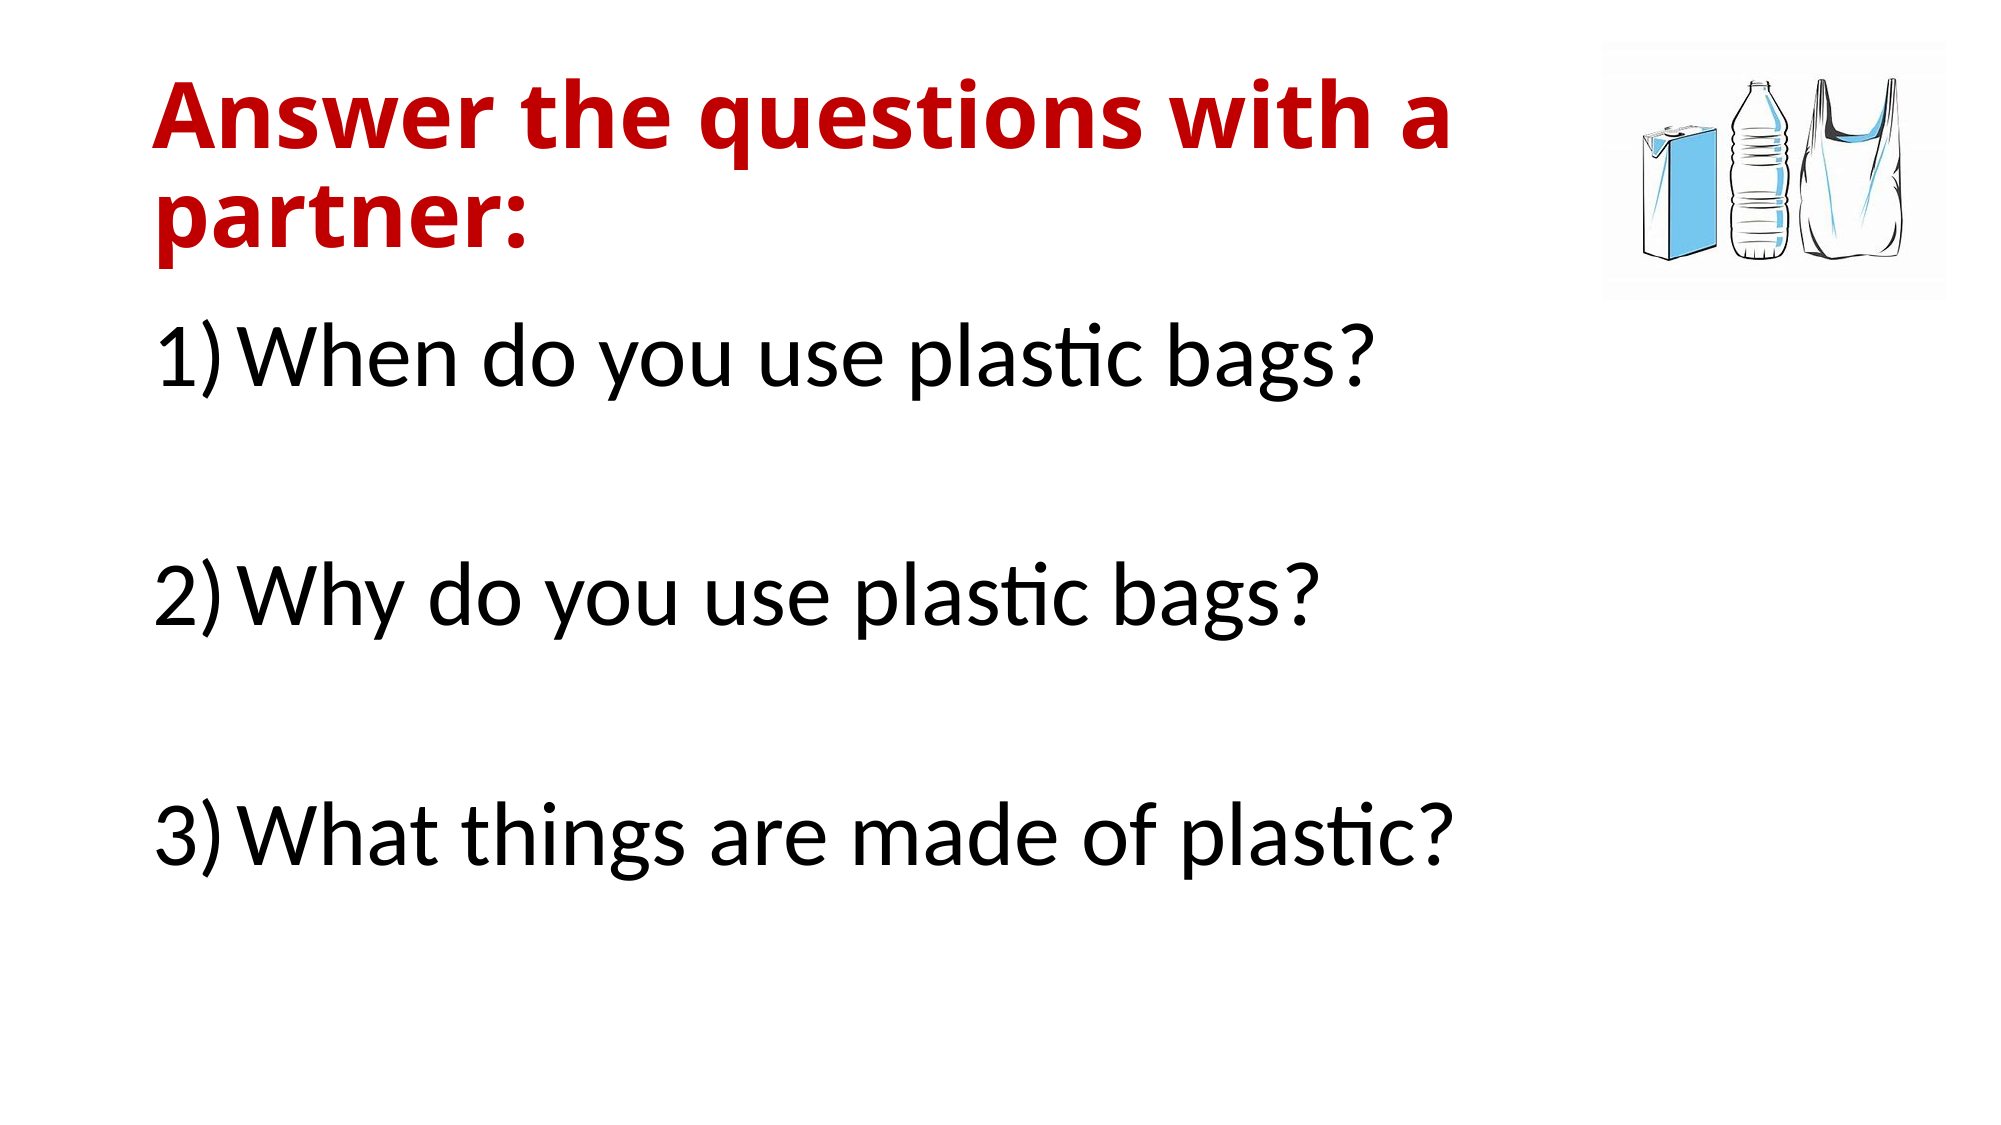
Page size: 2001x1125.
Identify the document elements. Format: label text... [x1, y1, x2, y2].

list When do you use plastic bags? Why do you use plastic bags? What things are made of plastic? [137, 299, 1863, 1014]
title Answer the questions with a partner: [137, 59, 1602, 278]
picture [1602, 41, 1946, 300]
